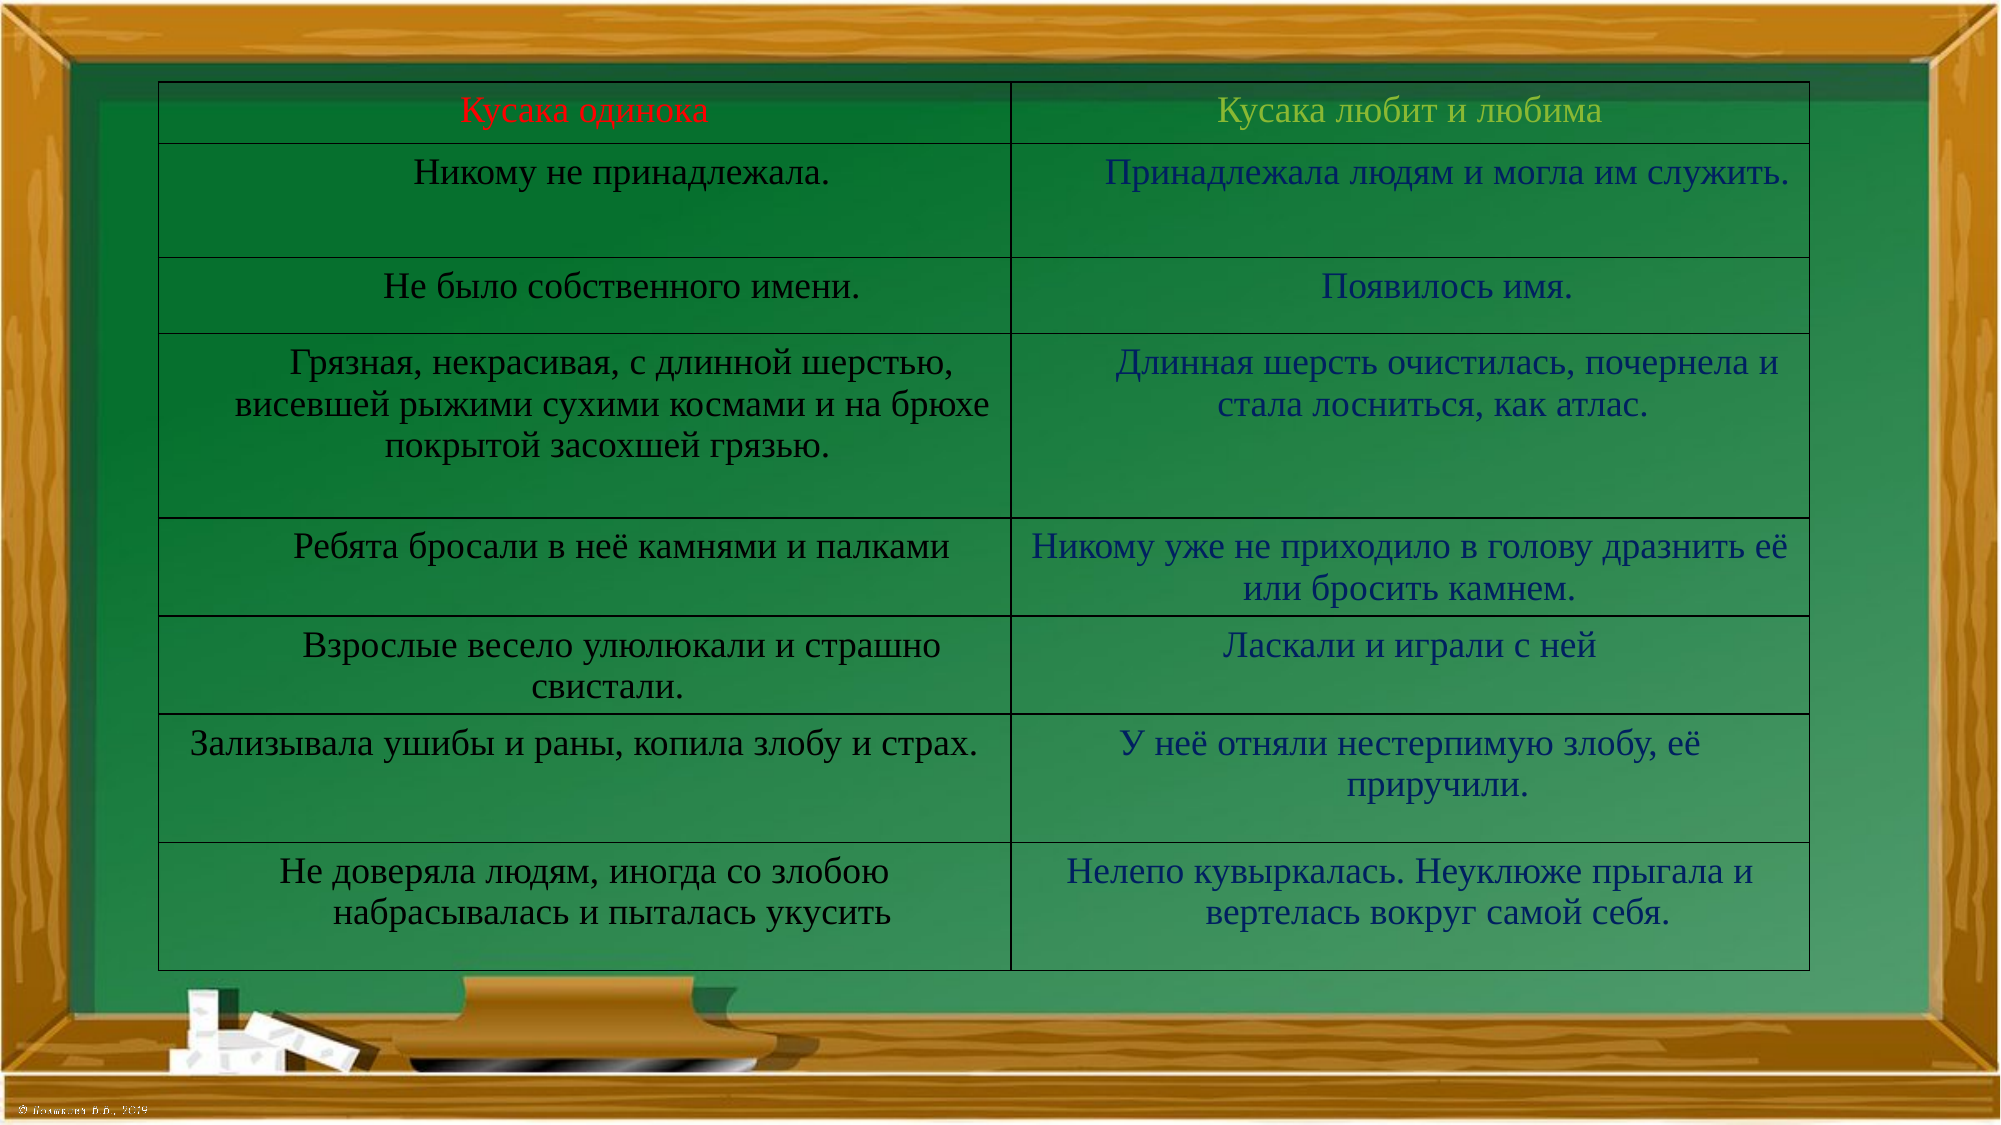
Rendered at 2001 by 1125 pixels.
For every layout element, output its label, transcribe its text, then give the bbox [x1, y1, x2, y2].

table_cell Длинная шерсть очистилась, почернела и стала лосниться, как атлас. [1012, 334, 1809, 517]
table_header Кусака одинока [159, 83, 1010, 143]
picture [0, 0, 2001, 1125]
table_cell Никому не принадлежала. [159, 144, 1010, 257]
table_cell Грязная, некрасивая, с длинной шерстью, висевшей рыжими сухими космами и на брюхе покрытой засохшей грязью. [159, 334, 1010, 517]
table_cell Зализывала ушибы и раны, копила злобу и страх. [159, 715, 1010, 842]
table_cell Никому уже не приходило в голову дразнить её или бросить камнем. [1012, 519, 1809, 615]
table_cell Принадлежала людям и могла им служить. [1012, 144, 1809, 257]
table_cell Появилось имя. [1012, 258, 1809, 333]
table_cell Нелепо кувыркалась. Неуклюже прыгала и вертелась вокруг самой себя. [1012, 843, 1809, 970]
table_cell Взрослые весело улюлюкали и страшно свистали. [159, 617, 1010, 713]
table_cell Ласкали и играли с ней [1012, 617, 1809, 713]
table_cell Не было собственного имени. [159, 258, 1010, 333]
table_cell Не доверяла людям, иногда со злобою набрасывалась и пыталась укусить [159, 843, 1010, 970]
table_cell Ребята бросали в неё камнями и палками [159, 519, 1010, 615]
table_cell У неё отняли нестерпимую злобу, её приручили. [1012, 715, 1809, 842]
table_header Кусака любит и любима [1012, 83, 1809, 143]
